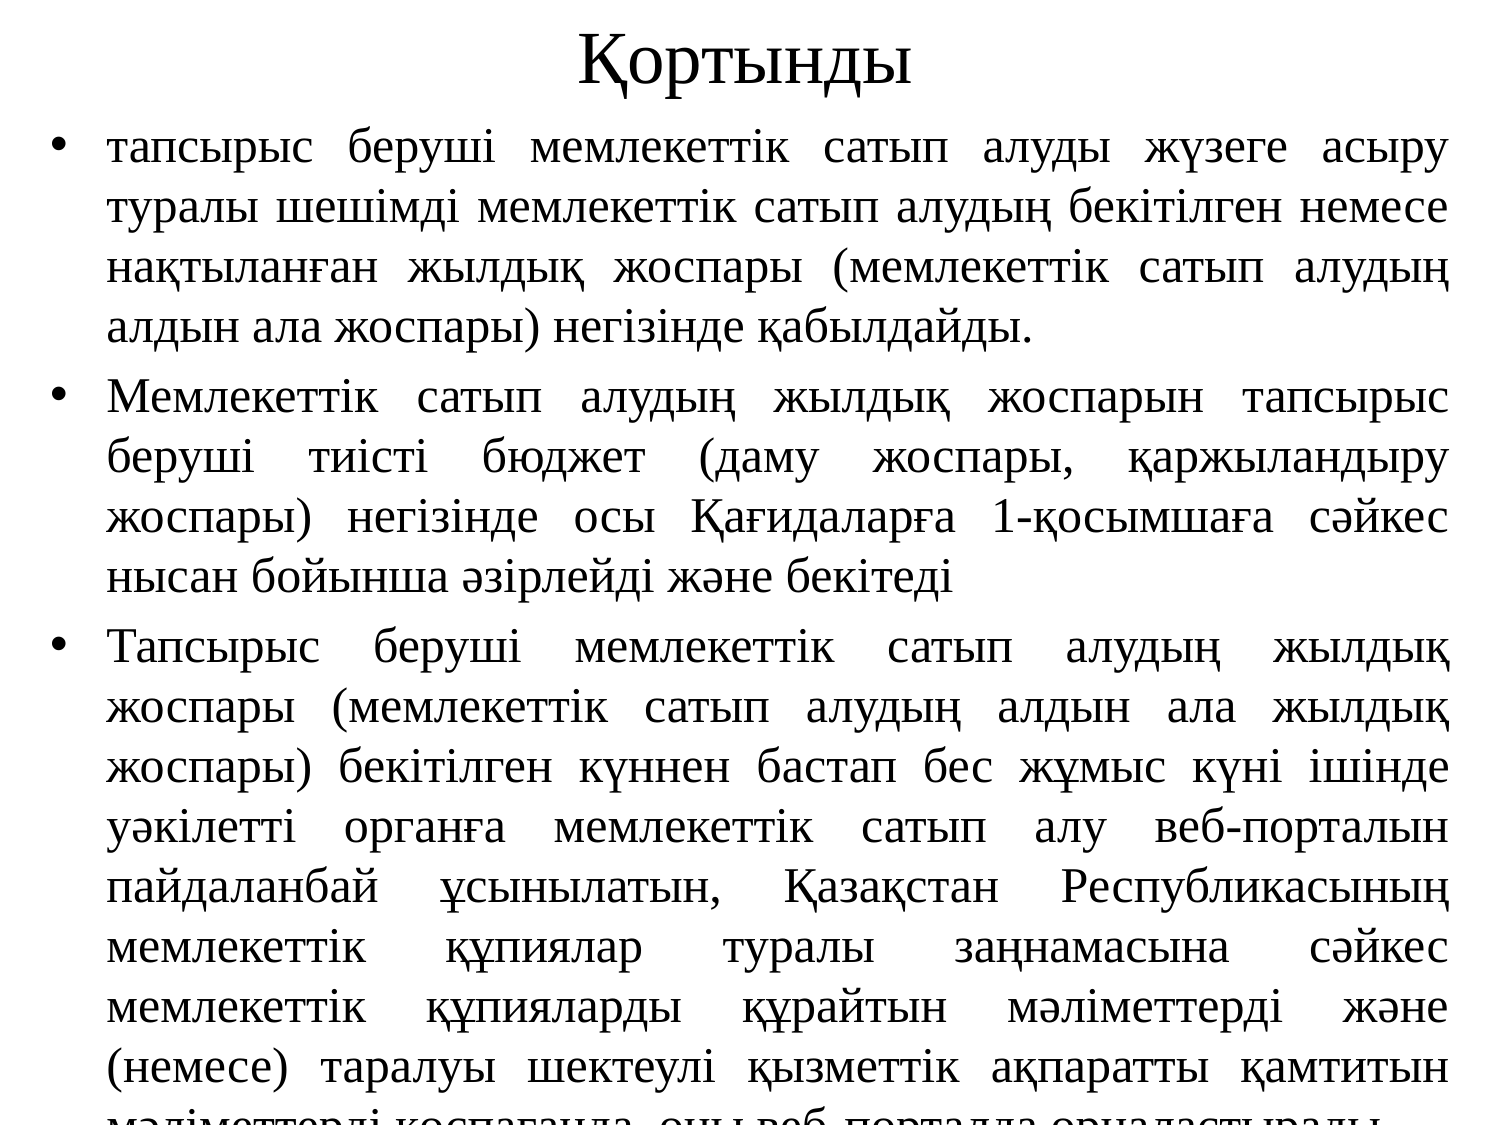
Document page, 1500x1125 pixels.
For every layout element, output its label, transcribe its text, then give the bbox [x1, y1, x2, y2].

list тапсырыс беруші мемлекеттік сатып алуды жүзеге асыру туралы шешімді мемлекеттік сатып алудың бекітілген немесе нақтыланған жылдық жоспары (мемлекеттік сатып алудың алдын ала жоспары) негізінде қабылдайды. Мемлекеттік сатып алудың жылдық жоспарын тапсырыс беруші тиісті бюджет (даму жоспары, қаржыландыру жоспары) негізінде осы Қағидаларға 1-қосымшаға сәйкес нысан бойынша әзірлейді және бекітеді Тапсырыс беруші мемлекеттiк сатып алудың жылдық жоспары (мемлекеттік сатып алудың алдын ала жылдық жоспары) бекiтілген күннен бастап бес жұмыс күнi iшiнде уәкілетті органға мемлекеттік сатып алу веб-порталын пайдаланбай ұсынылатын, Қазақстан Республикасының мемлекеттік құпиялар туралы заңнамасына сәйкес мемлекеттік құпияларды құрайтын мәліметтерді және (немесе) таралуы шектеулі қызметтік ақпаратты қамтитын мәліметтерді қоспағанда, оны веб-порталда орналастырады. [35, 105, 1465, 1079]
title Қортынды [70, 0, 1421, 105]
